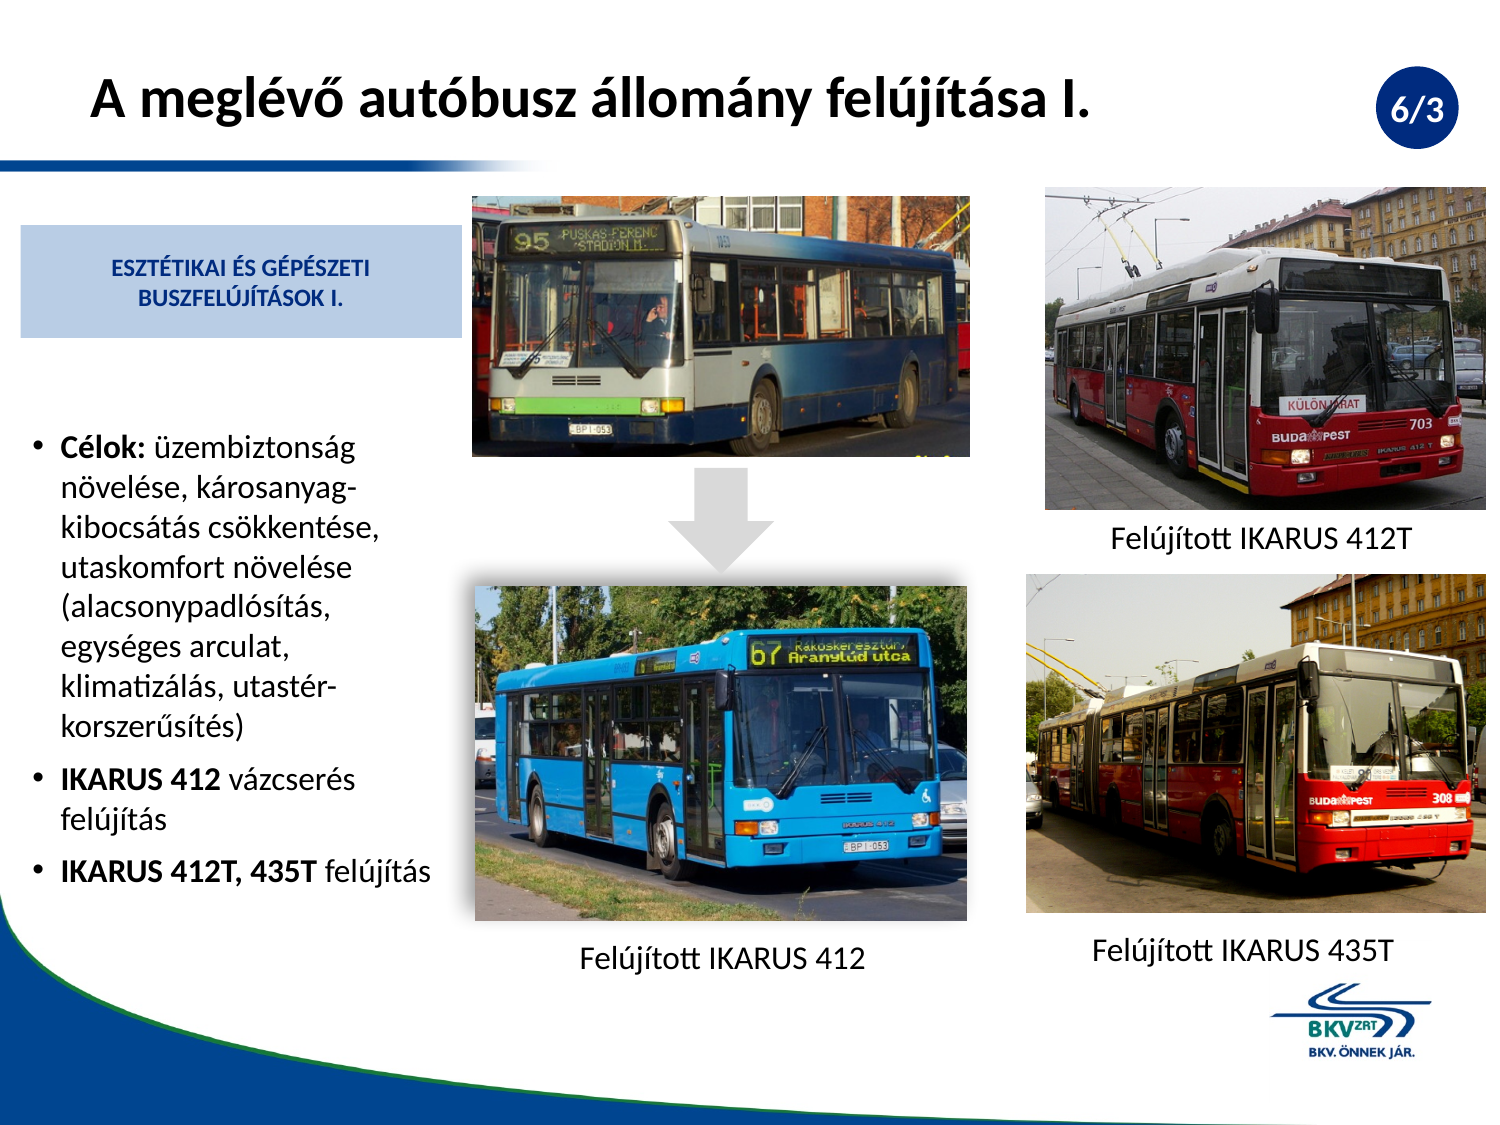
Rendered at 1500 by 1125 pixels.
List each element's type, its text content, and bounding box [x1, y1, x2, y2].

text_box Célok: üzembiztonság növelése, károsanyag-kibocsátás csökkentése, utaskomfort növelése (alacsonypadlósítás, egységes arculat, klimatizálás, utastér-korszerűsítés) IKARUS 412 vázcserés felújítás IKARUS 412T, 435T felújítás [16, 371, 464, 943]
title A meglévő autóbusz állomány felújítása I. [75, 51, 1426, 255]
text_box Felújított IKARUS 412T [1045, 517, 1479, 564]
text_box 6/3 [1373, 64, 1461, 152]
picture [1045, 187, 1486, 510]
picture [471, 196, 971, 457]
text_box ESZTÉTIKAI ÉS GÉPÉSZETI BUSZFELÚJÍTÁSOK I. [19, 223, 464, 340]
text_box Felújított IKARUS 435T [1026, 921, 1460, 975]
text_box Felújított IKARUS 412 [506, 929, 939, 984]
text_box [665, 466, 777, 577]
picture [0, 574, 1486, 1125]
picture [0, 137, 75, 197]
